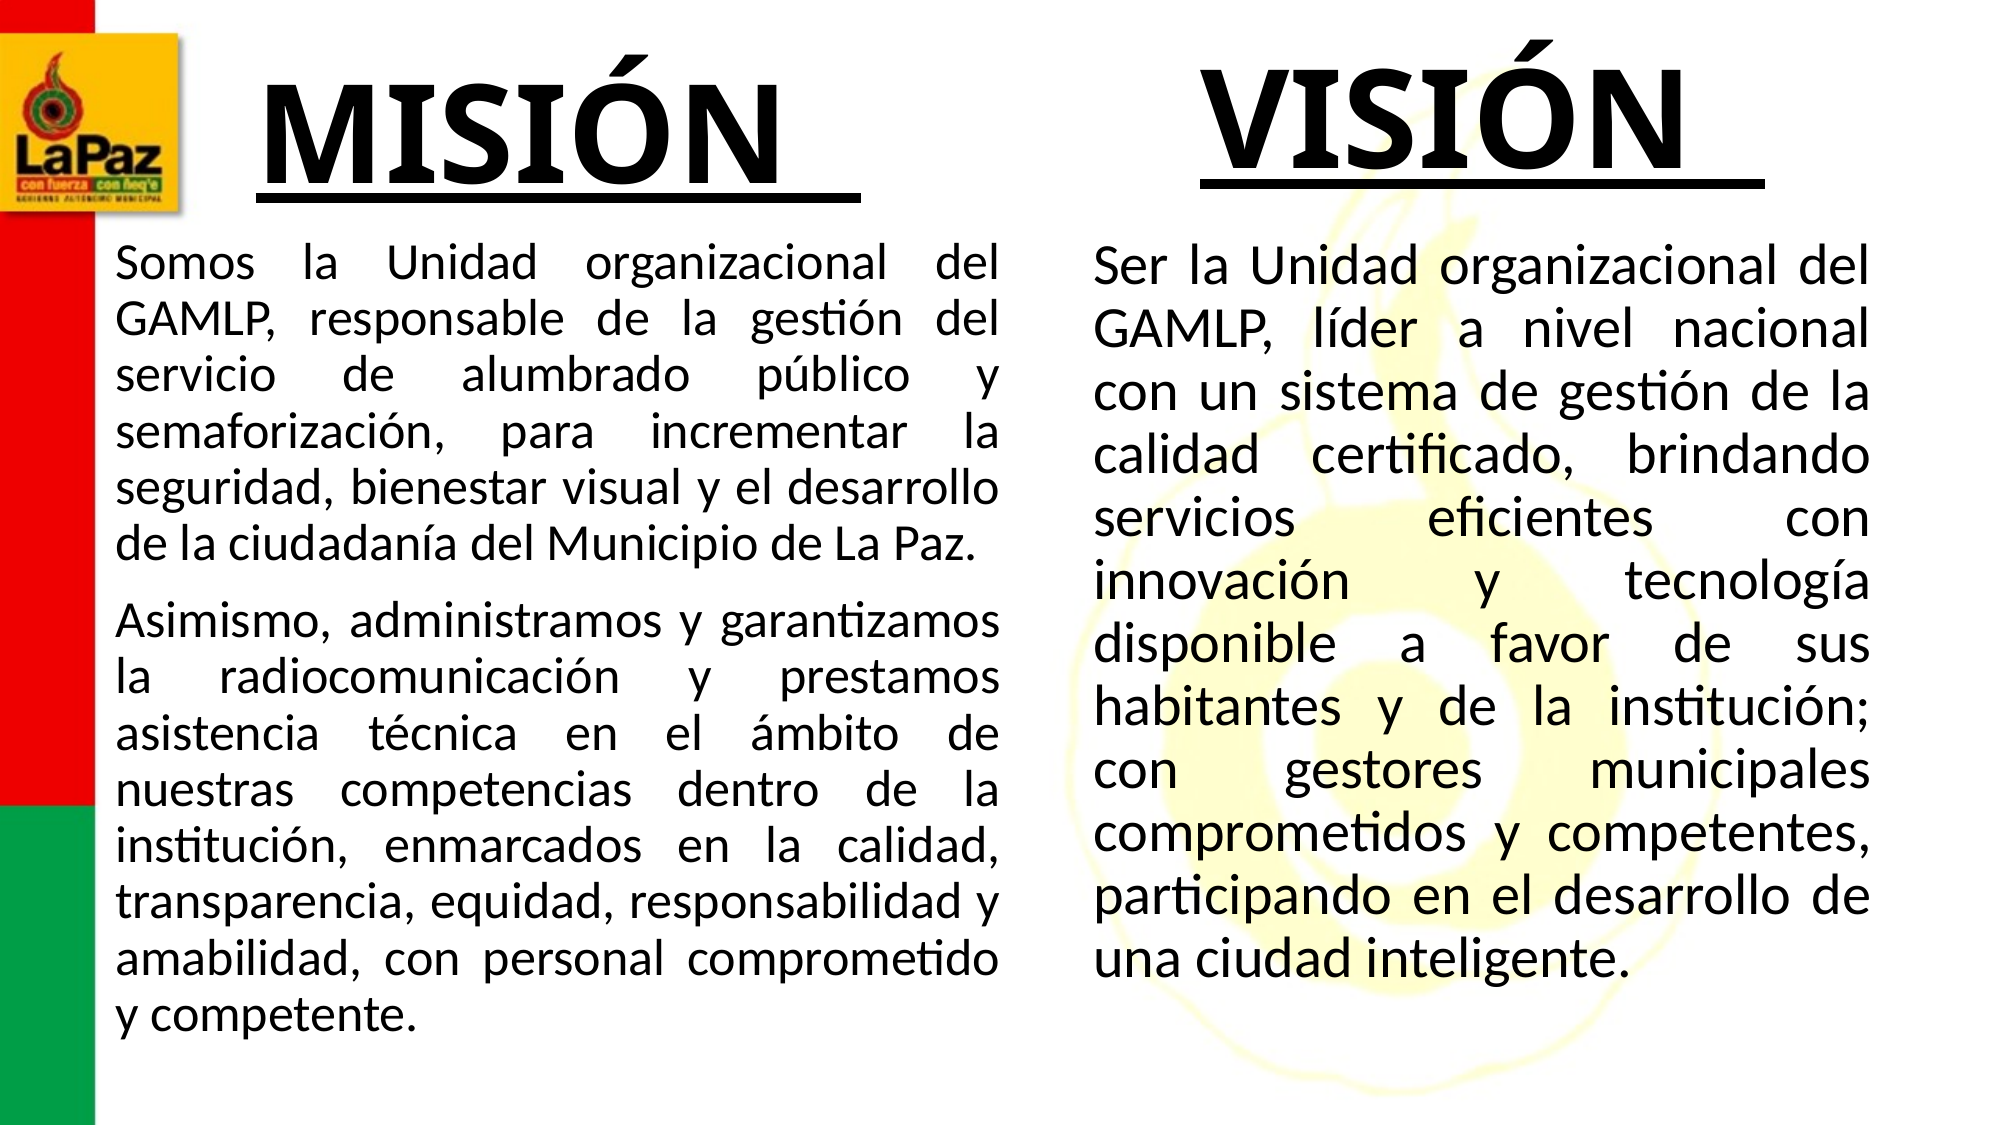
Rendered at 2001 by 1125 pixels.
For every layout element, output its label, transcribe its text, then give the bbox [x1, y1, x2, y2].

text_box VISIÓN [1093, 47, 1872, 200]
picture [0, 0, 2001, 1125]
list Somos la Unidad organizacional del GAMLP, responsable de la gestión del servicio de alumbrado público y semaforización, para incrementar la seguridad, bienestar visual y el desarrollo de la ciudadanía del Municipio de La Paz. Asimismo, administramos y garantizamos la radiocomunicación y prestamos asistencia técnica en el ámbito de nuestras competencias dentro de la institución, enmarcados en la calidad, transparencia, equidad, responsabilidad y amabilidad, con personal comprometido y competente. [100, 227, 1017, 1096]
text_box Ser la Unidad organizacional del GAMLP, líder a nivel nacional con un sistema de gestión de la calidad certificado, brindando servicios eficientes con innovación y tecnología disponible a favor de sus habitantes y de la institución; con gestores municipales comprometidos y competentes, participando en el desarrollo de una ciudad inteligente. [1078, 226, 1887, 1080]
title MISIÓN [116, 62, 1001, 215]
